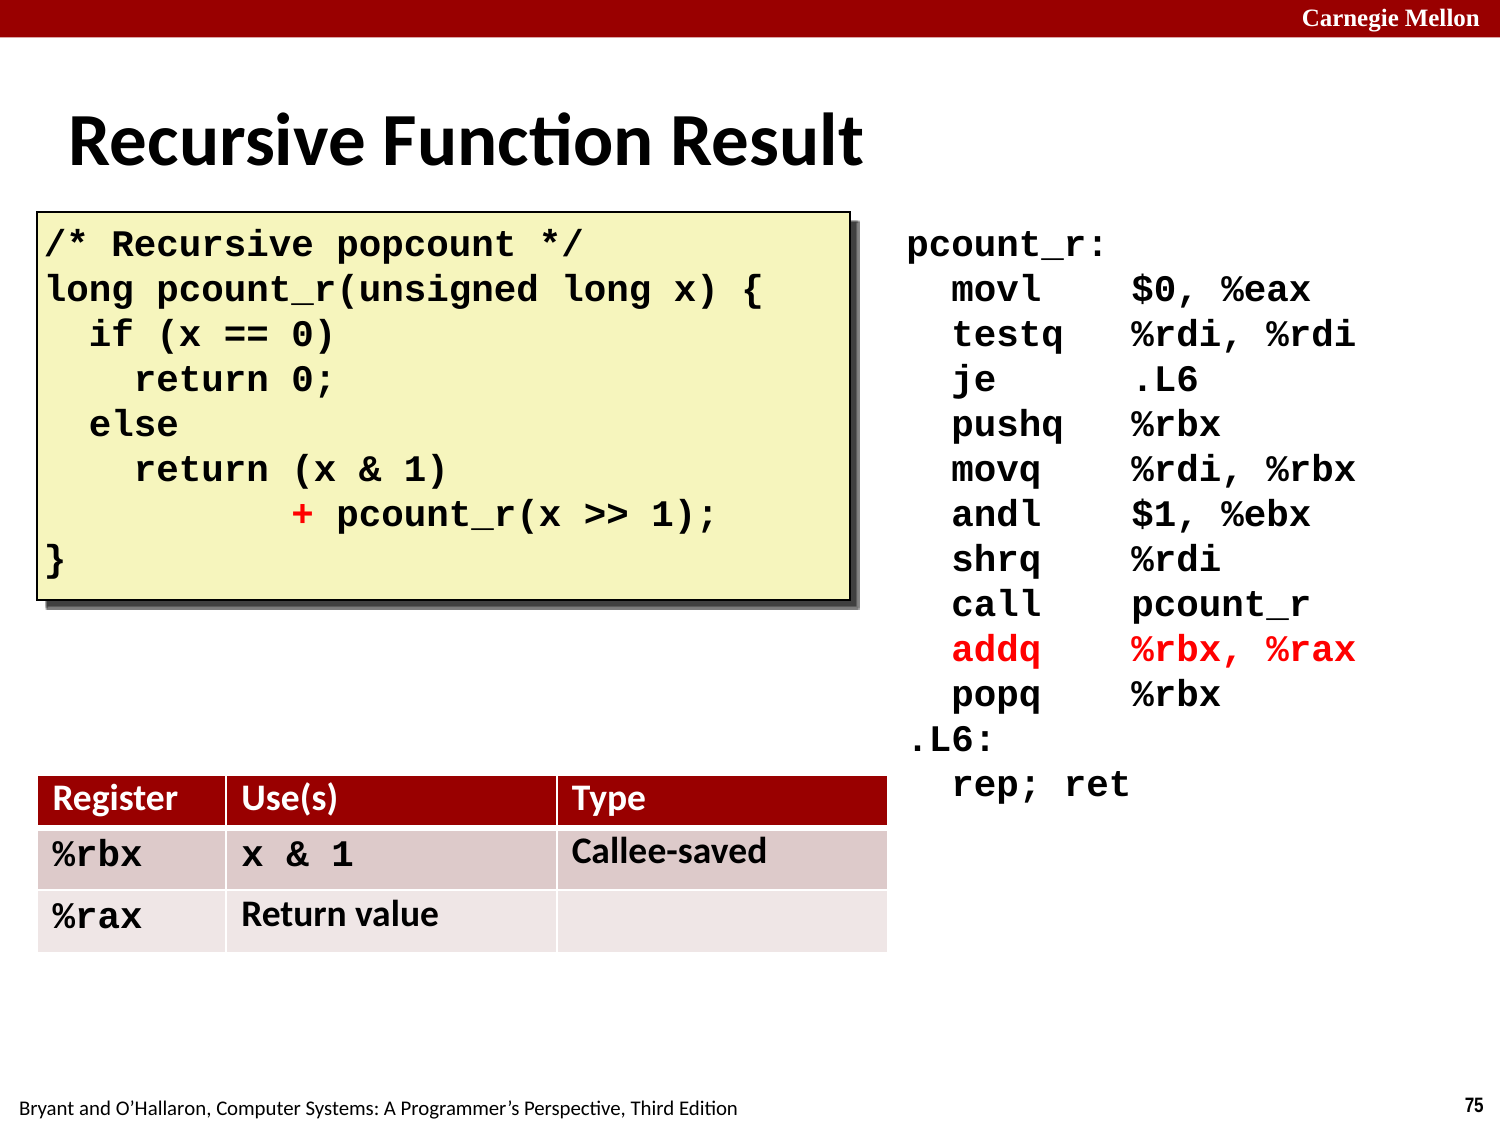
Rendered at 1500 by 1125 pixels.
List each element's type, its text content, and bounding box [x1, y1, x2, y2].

table_header Type [558, 776, 887, 825]
table_header Register [38, 776, 225, 825]
table_cell Return value [227, 891, 556, 952]
table_cell %rax [38, 891, 225, 952]
text_box /* Recursive popcount */ long pcount_r(unsigned long x) { if (x == 0) return 0; else return (x & 1) + pcount_r(x >> 1); } [37, 212, 850, 600]
table_header Use(s) [227, 776, 556, 825]
table_cell Callee-saved [558, 831, 887, 889]
table_cell [558, 891, 887, 952]
table_cell x & 1 [227, 831, 556, 889]
table_cell %rbx [38, 831, 225, 889]
text_box pcount_r: movl $0, %eax testq %rdi, %rdi je .L6 pushq %rbx movq %rdi, %rbx andl $1, %ebx shrq %rdi call pcount_r addq %rbx, %rax popq %rbx .L6: rep; ret [899, 212, 1466, 875]
title Recursive Function Result [62, 41, 1438, 230]
